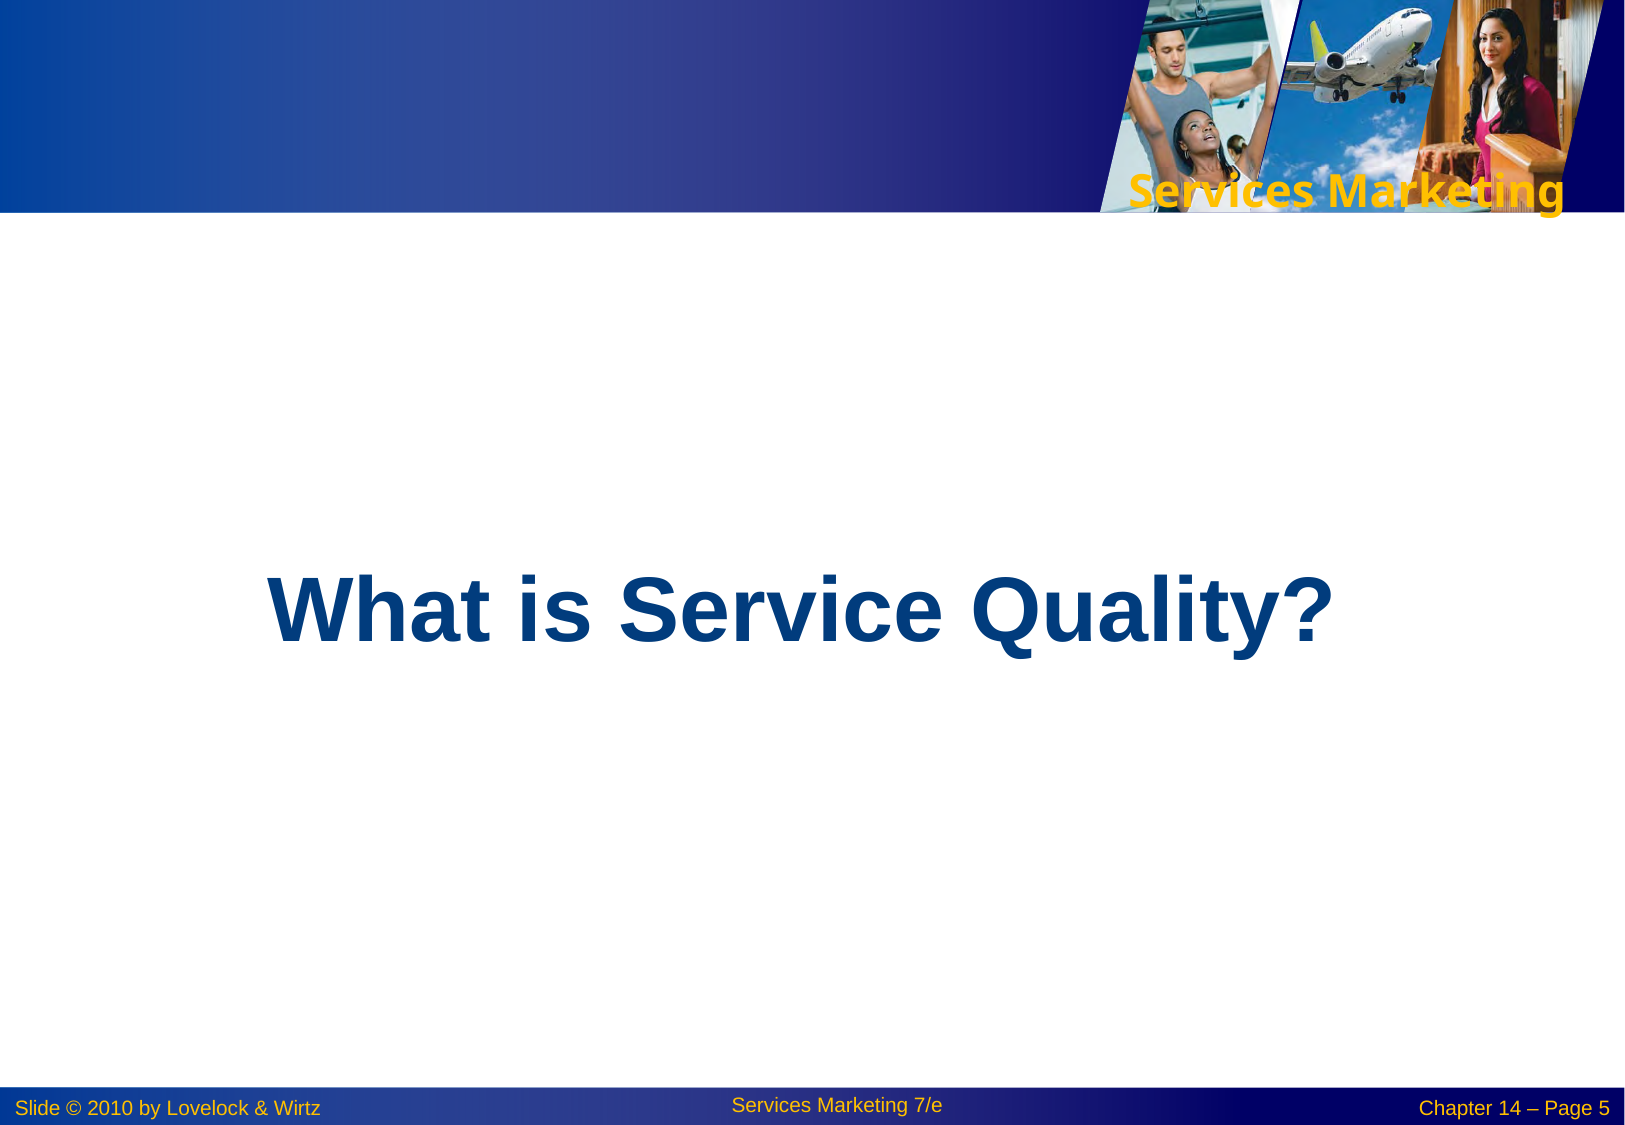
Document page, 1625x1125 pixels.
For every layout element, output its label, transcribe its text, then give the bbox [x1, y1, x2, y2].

picture [1546, 187, 1556, 202]
picture [1162, 186, 1172, 192]
picture [1100, 0, 1604, 213]
text_box What is Service Quality? [112, 436, 1493, 763]
